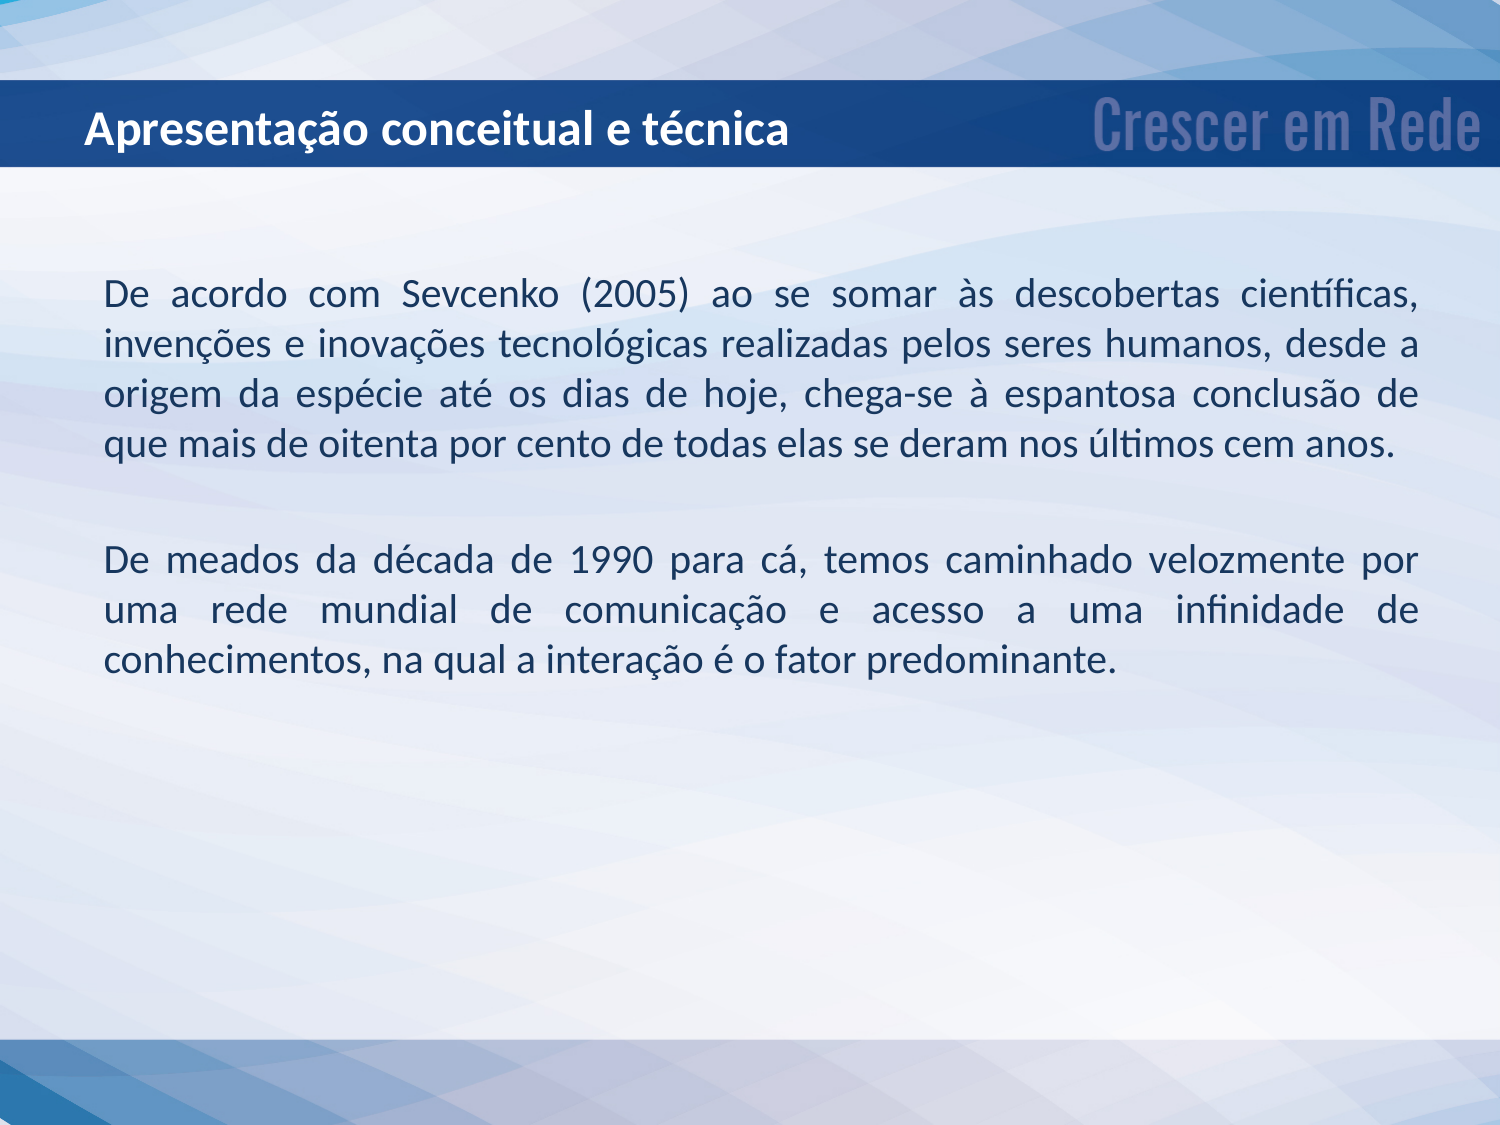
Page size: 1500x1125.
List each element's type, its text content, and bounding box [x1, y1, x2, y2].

picture [0, 0, 1500, 1125]
text_box De acordo com Sevcenko (2005) ao se somar às descobertas científicas, invenções e inovações tecnológicas realizadas pelos seres humanos, desde a origem da espécie até os dias de hoje, chega-se à espantosa conclusão de que mais de oitenta por cento de todas elas se deram nos últimos cem anos. De meados da década de 1990 para cá, temos caminhado velozmente por uma rede mundial de comunicação e acesso a uma infinidade de conhecimentos, na qual a interação é o fator predominante. [88, 257, 1436, 740]
text_box Apresentação conceitual e técnica [70, 88, 1430, 163]
